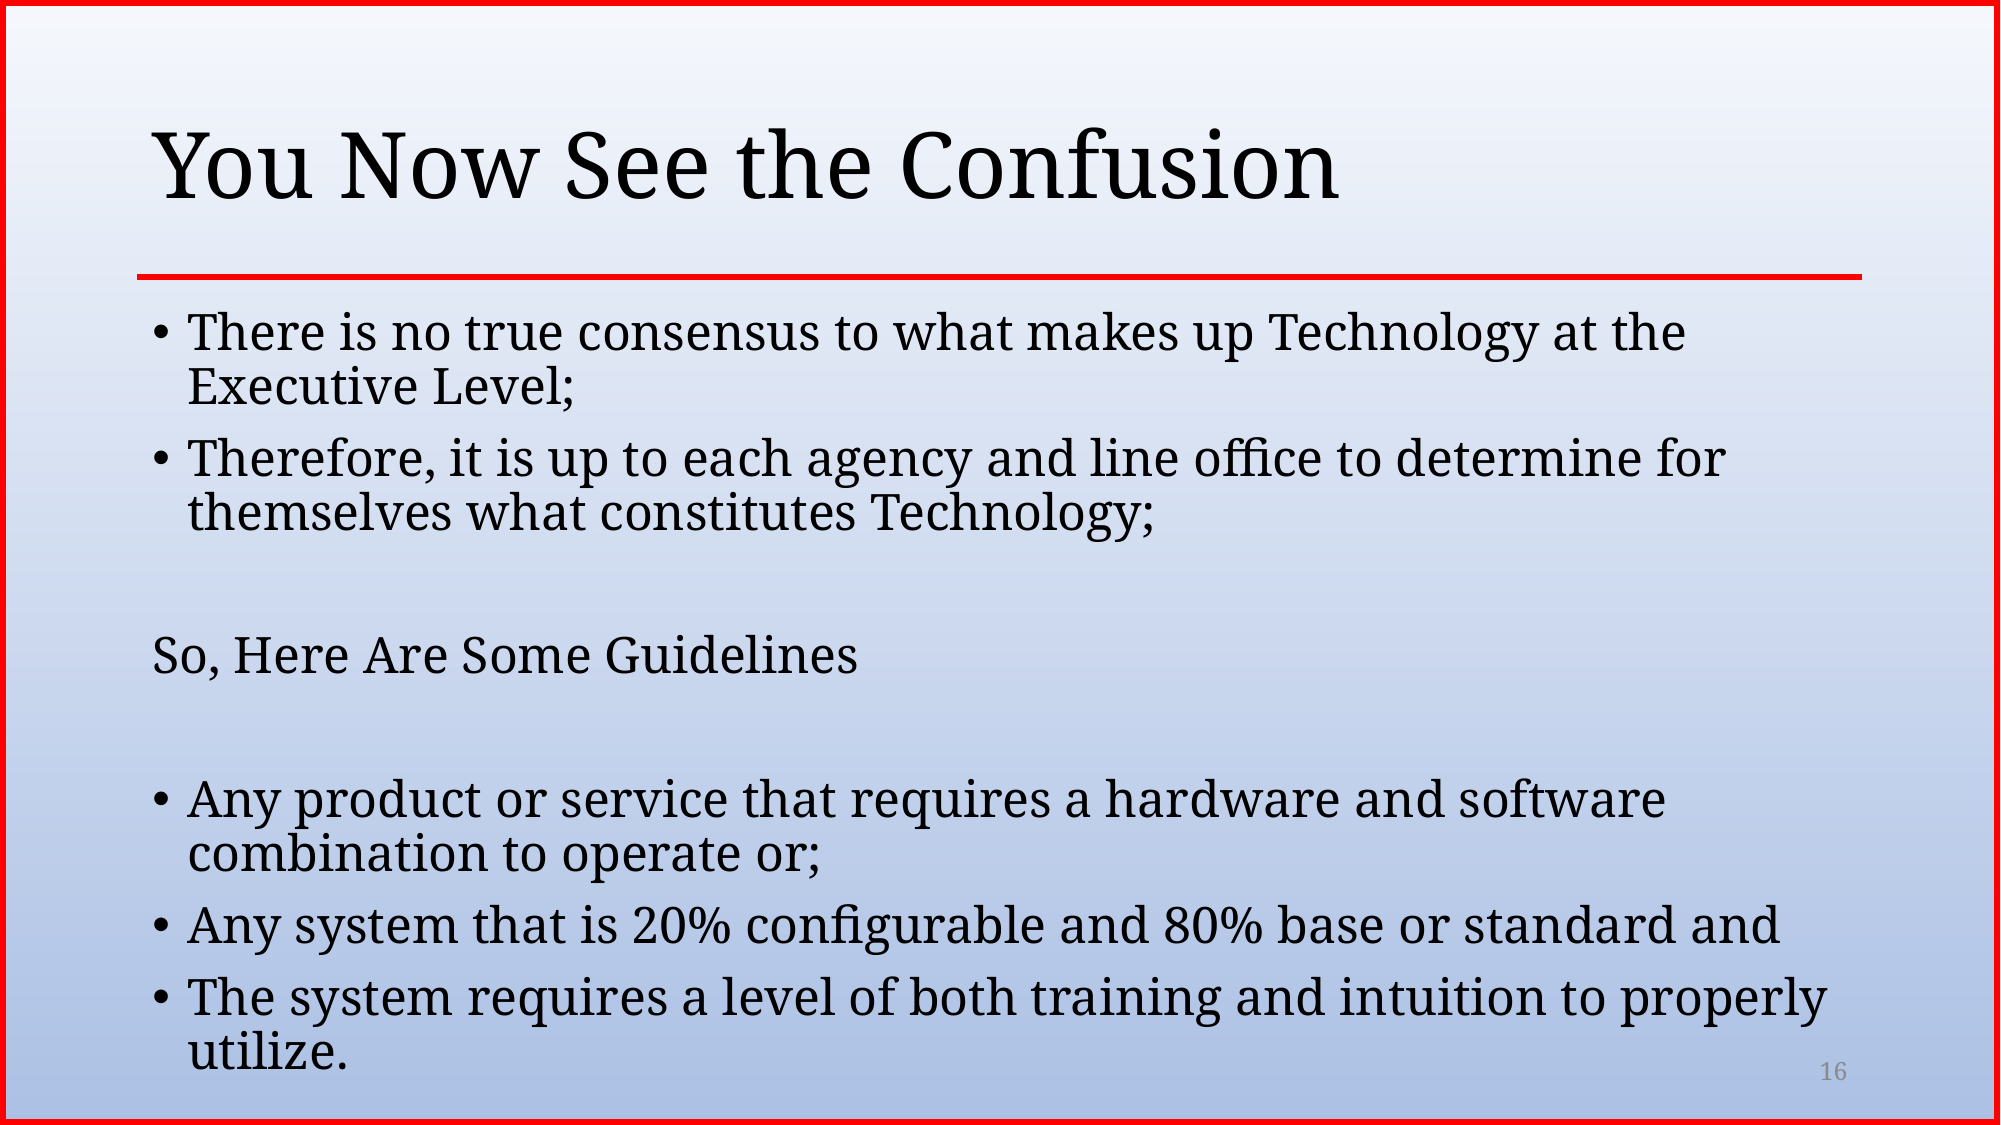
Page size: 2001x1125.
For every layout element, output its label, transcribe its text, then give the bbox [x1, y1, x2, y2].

title You Now See the Confusion [137, 59, 1863, 278]
slide_number 16 [1412, 1042, 1863, 1103]
list There is no true consensus to what makes up Technology at the Executive Level; Therefore, it is up to each agency and line office to determine for themselves what constitutes Technology; So, Here Are Some Guidelines Any product or service that requires a hardware and software combination to operate or; Any system that is 20% configurable and 80% base or standard and The system requires a level of both training and intuition to properly utilize. [137, 299, 1863, 1089]
